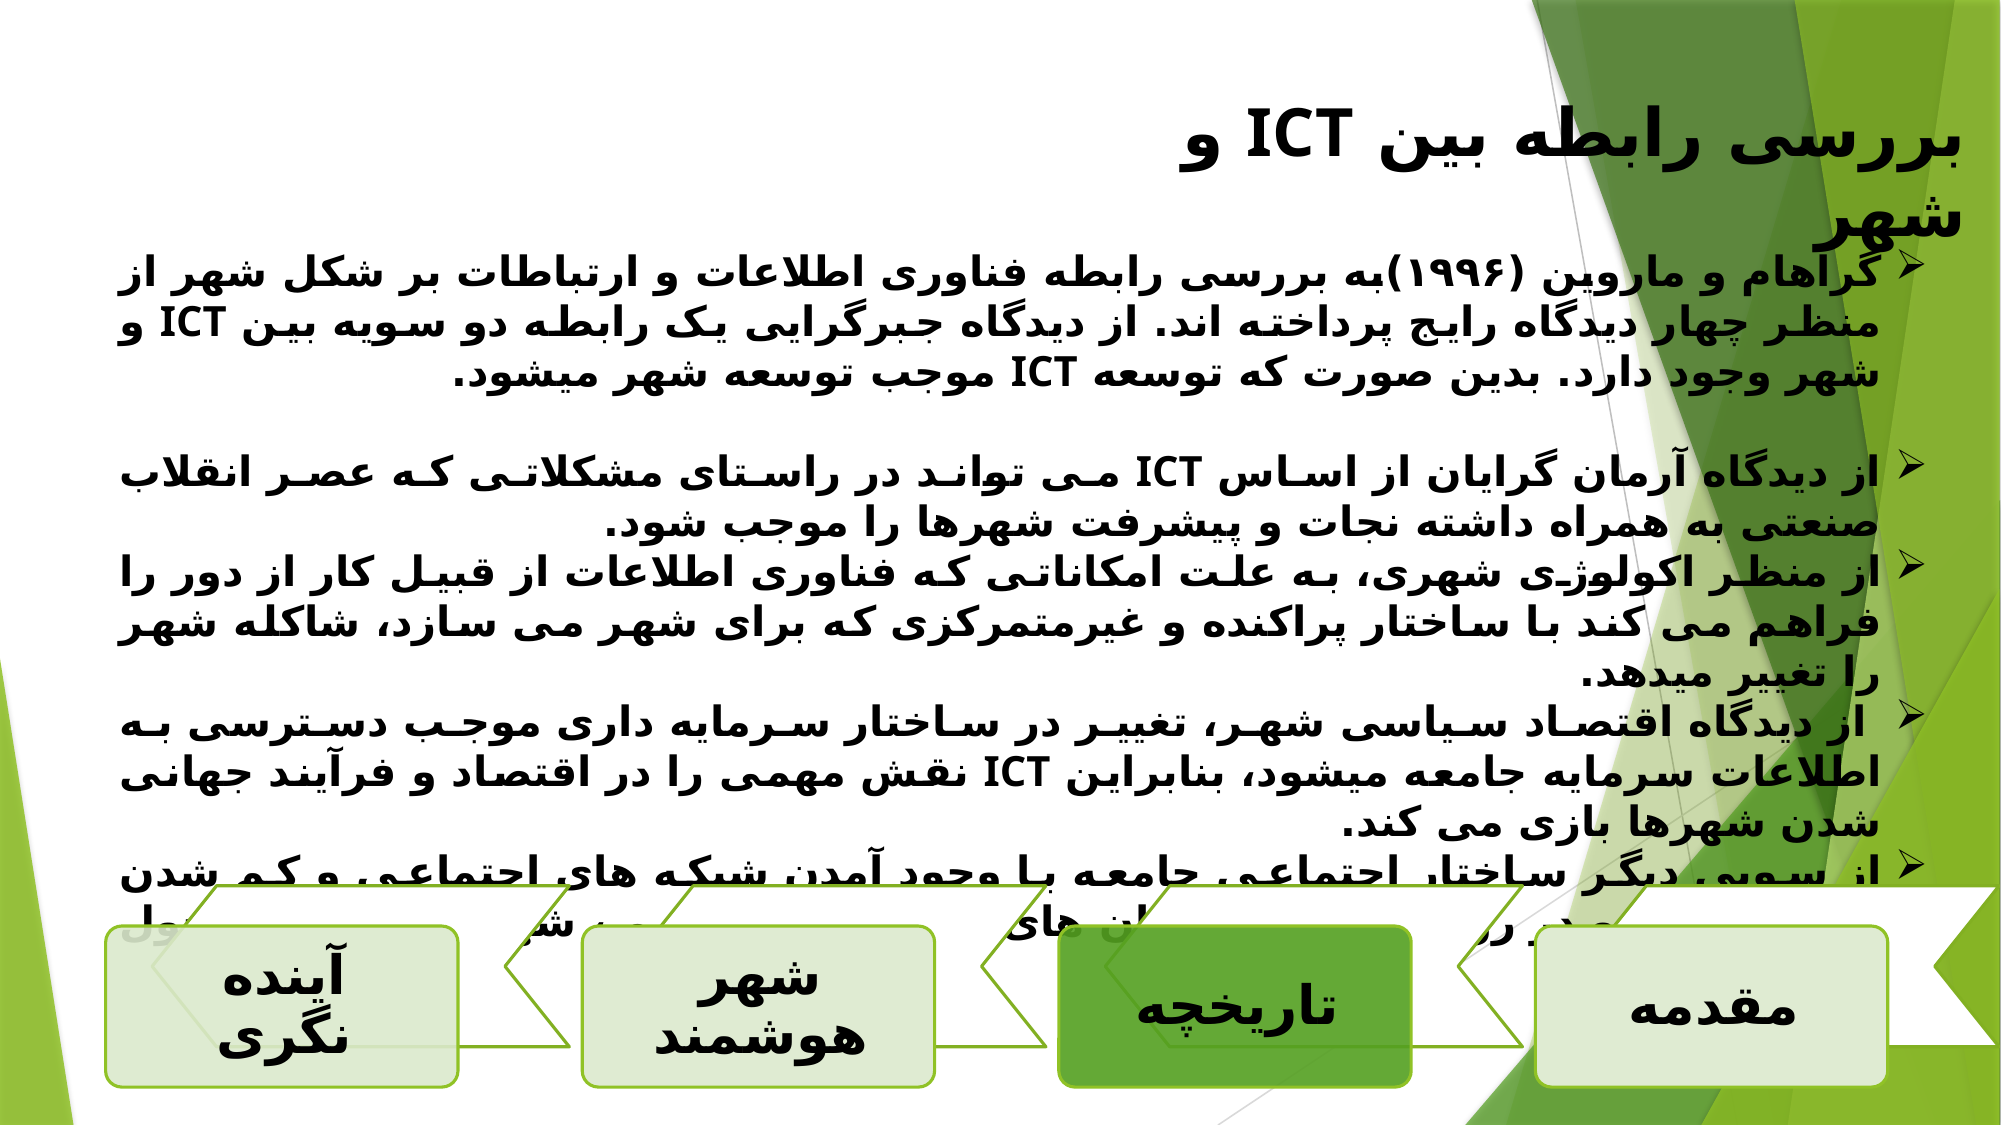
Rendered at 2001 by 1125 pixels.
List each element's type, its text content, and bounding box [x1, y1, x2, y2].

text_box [104, 827, 2000, 1125]
text_box گراهام و ماروین (۱۹۹۶)به بررسی رابطه فناوری اطلاعات و ارتباطات بر شکل شهر از منظر چهار دیدگاه رایج پرداخته اند. از دیدگاه جبرگرایی یک رابطه دو سویه بین ICT و شهر وجود دارد. بدین صورت که توسعه ICT موجب توسعه شهر میشود. از دیدگاه آرمان گرایان از اساس ICT می تواند در راستای مشکلاتی که عصر انقلاب صنعتی به همراه داشته نجات و پیشرفت شهرها را موجب شود. از منظر اکولوژی شهری، به علت امکاناتی که فناوری اطلاعات از قبیل کار از دور را فراهم می کند با ساختار پراکنده و غیرمتمرکزی که برای شهر می سازد، شاکله شهر را تغییر میدهد. از دیدگاه اقتصاد سیاسی شهر، تغییر در ساختار سرمایه داری موجب دسترسی به اطلاعات سرمایه جامعه میشود، بنابراین ICT نقش مهمی را در اقتصاد و فرآیند جهانی شدن شهرها بازی می کند. از سویی دیگر ساختار اجتماعی جامعه با وجود آمدن شبکه های اجتماعی و کم شدن برخوردهای رو در رو و تغییر در مکان های تعاملات اجتماعی، شهرها را دچار تحول کرده است. [104, 237, 1943, 827]
text_box بررسی رابطه بین ICT و شهر [1117, 82, 1981, 257]
